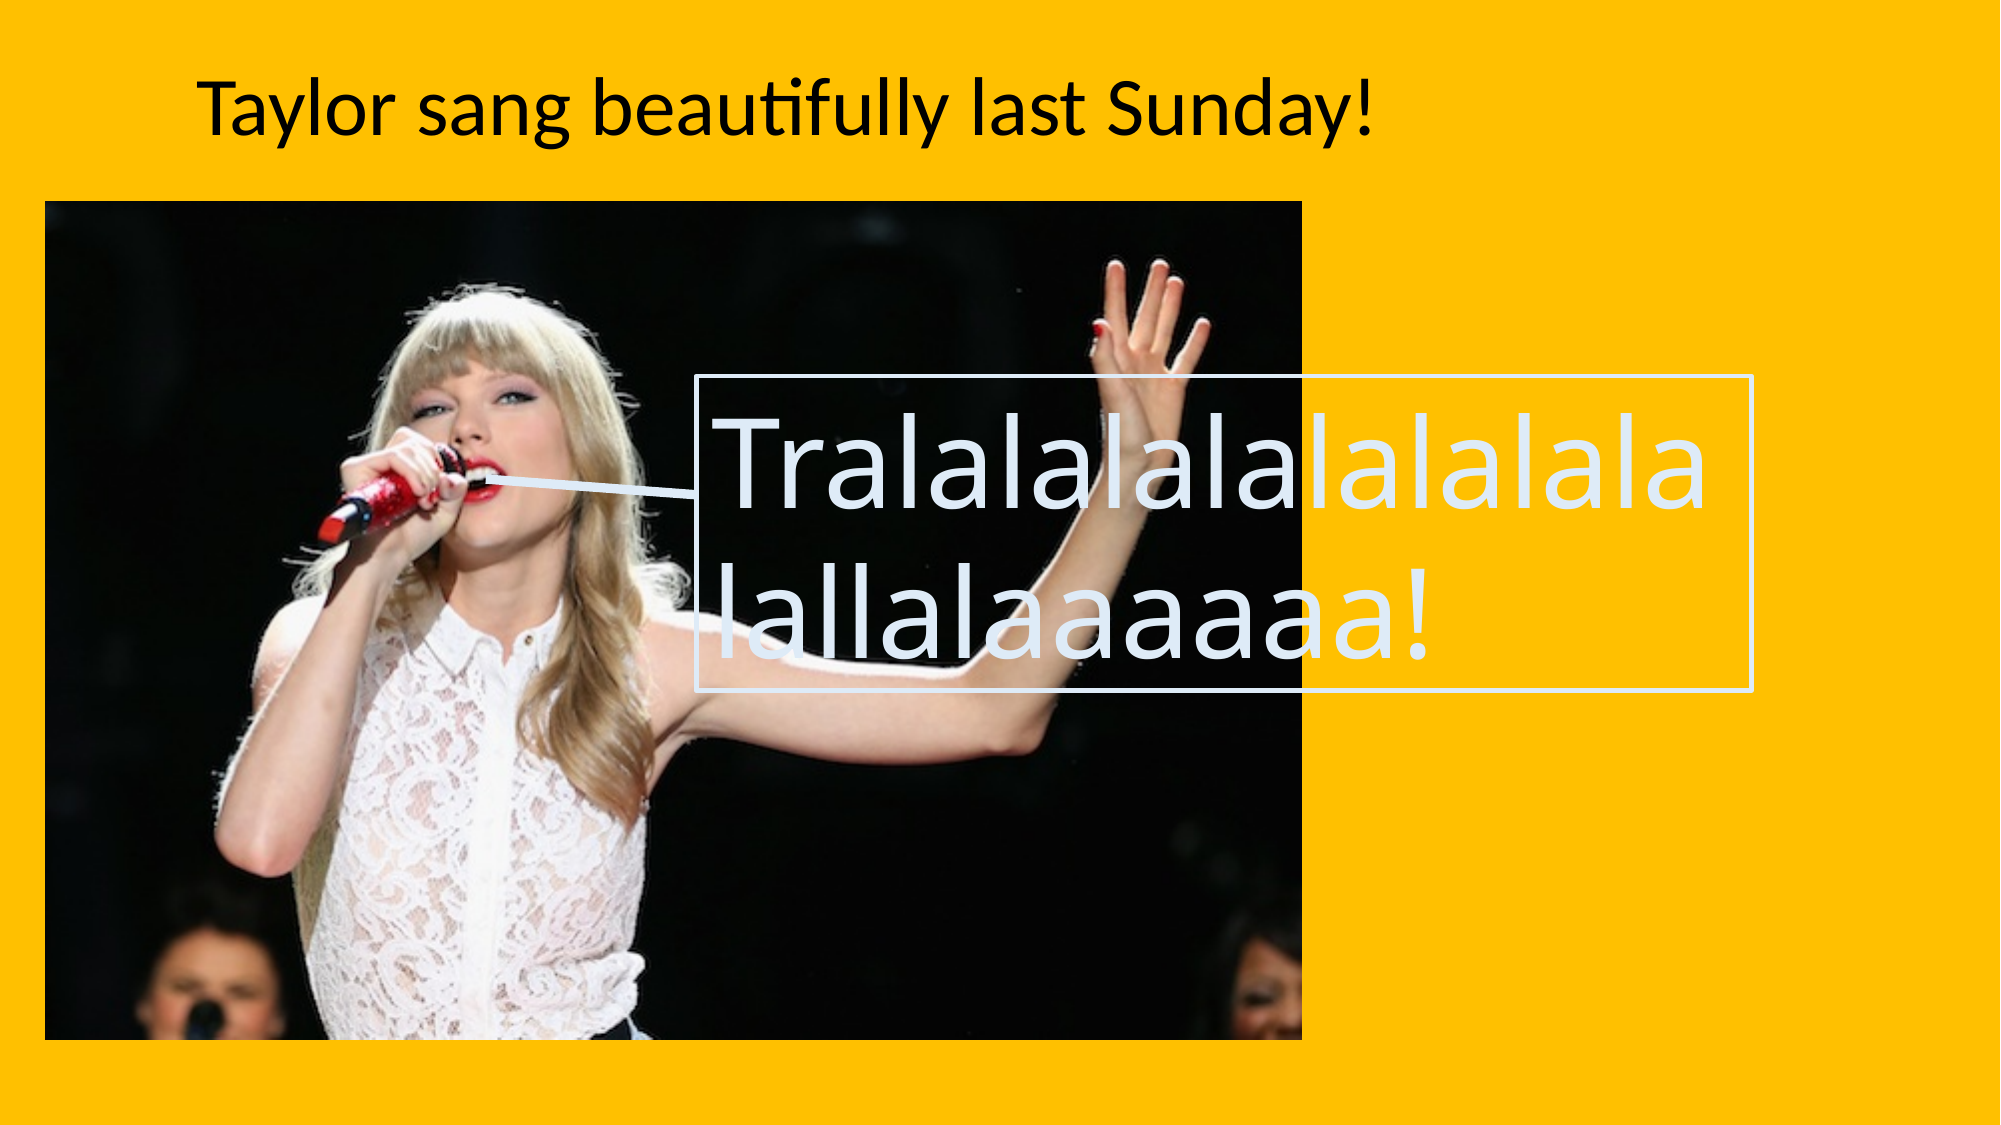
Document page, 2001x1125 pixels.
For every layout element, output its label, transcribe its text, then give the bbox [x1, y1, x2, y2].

text_box Taylor sang beautifully last Sunday! [181, 44, 1402, 160]
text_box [485, 479, 697, 495]
picture [45, 201, 1303, 1040]
text_box Tralalalalalalalalalallalaaaaaa! [1303, 376, 1752, 691]
